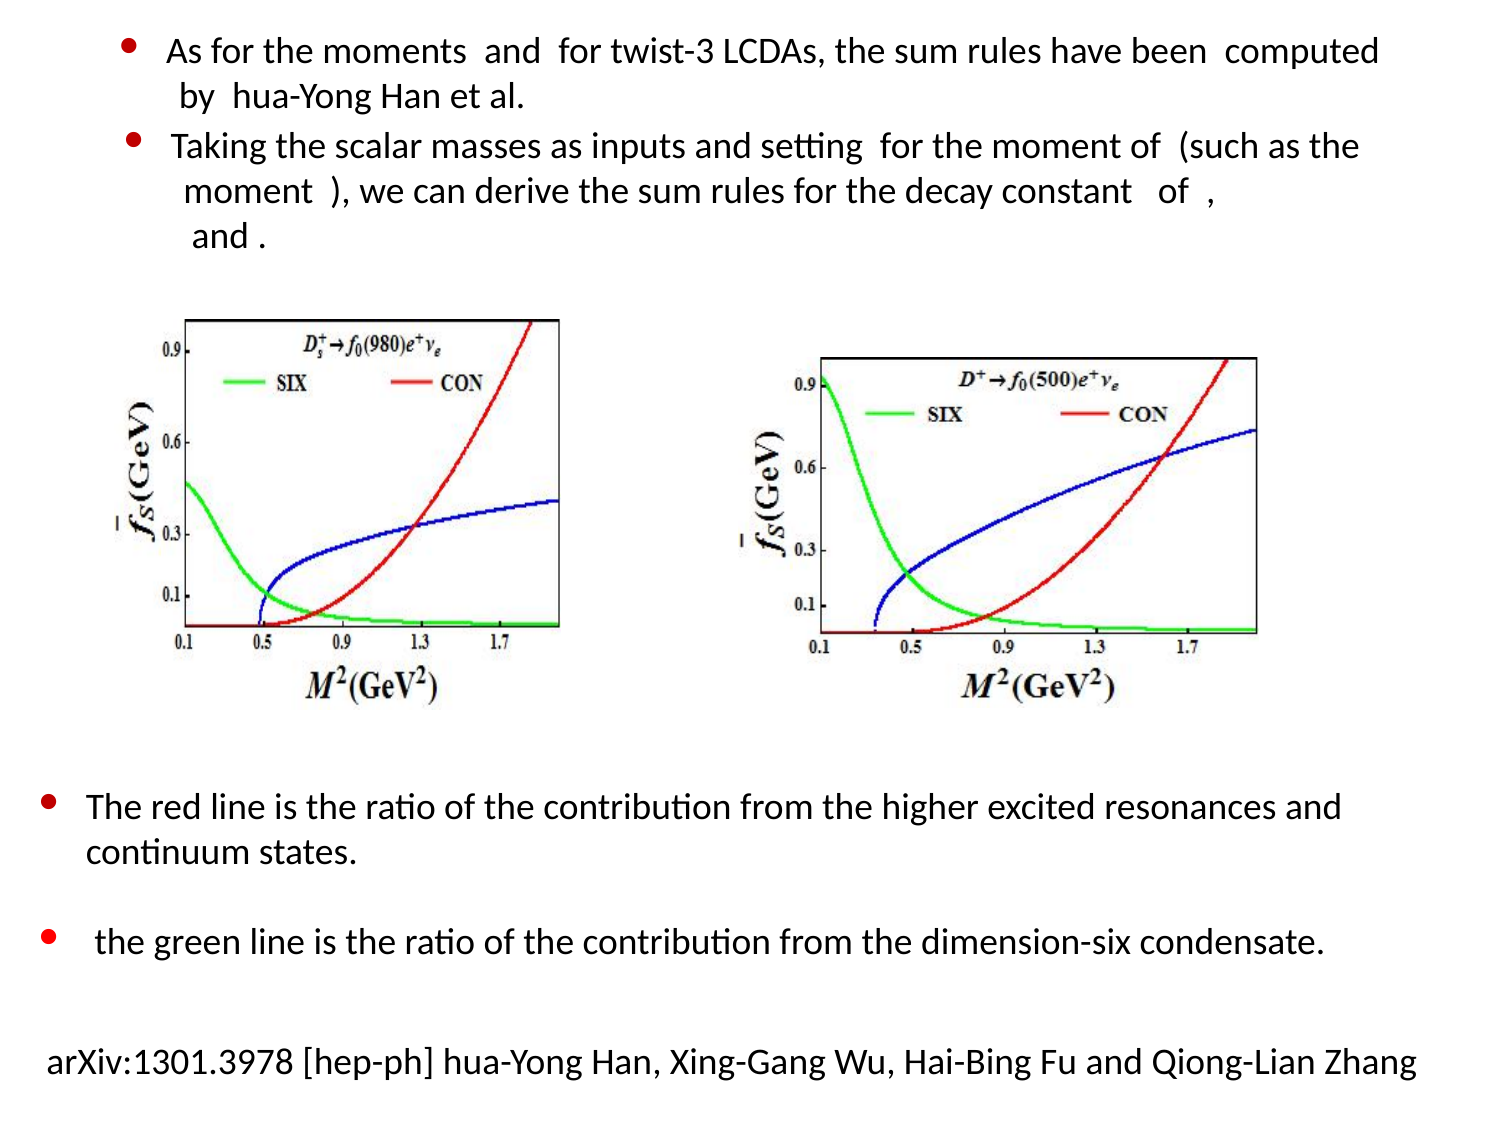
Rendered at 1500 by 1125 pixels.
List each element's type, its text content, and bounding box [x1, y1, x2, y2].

text_box arXiv:1301.3978 [hep-ph] hua-Yong Han, Xing-Gang Wu, Hai-Bing Fu and Qiong-Lian Zhang [31, 1029, 1478, 1090]
picture [113, 319, 561, 710]
picture [737, 357, 1259, 709]
text_box The red line is the ratio of the contribution from the higher excited resonances and continuum states. the green line is the ratio of the contribution from the dimension-six condensate. [24, 775, 1424, 970]
